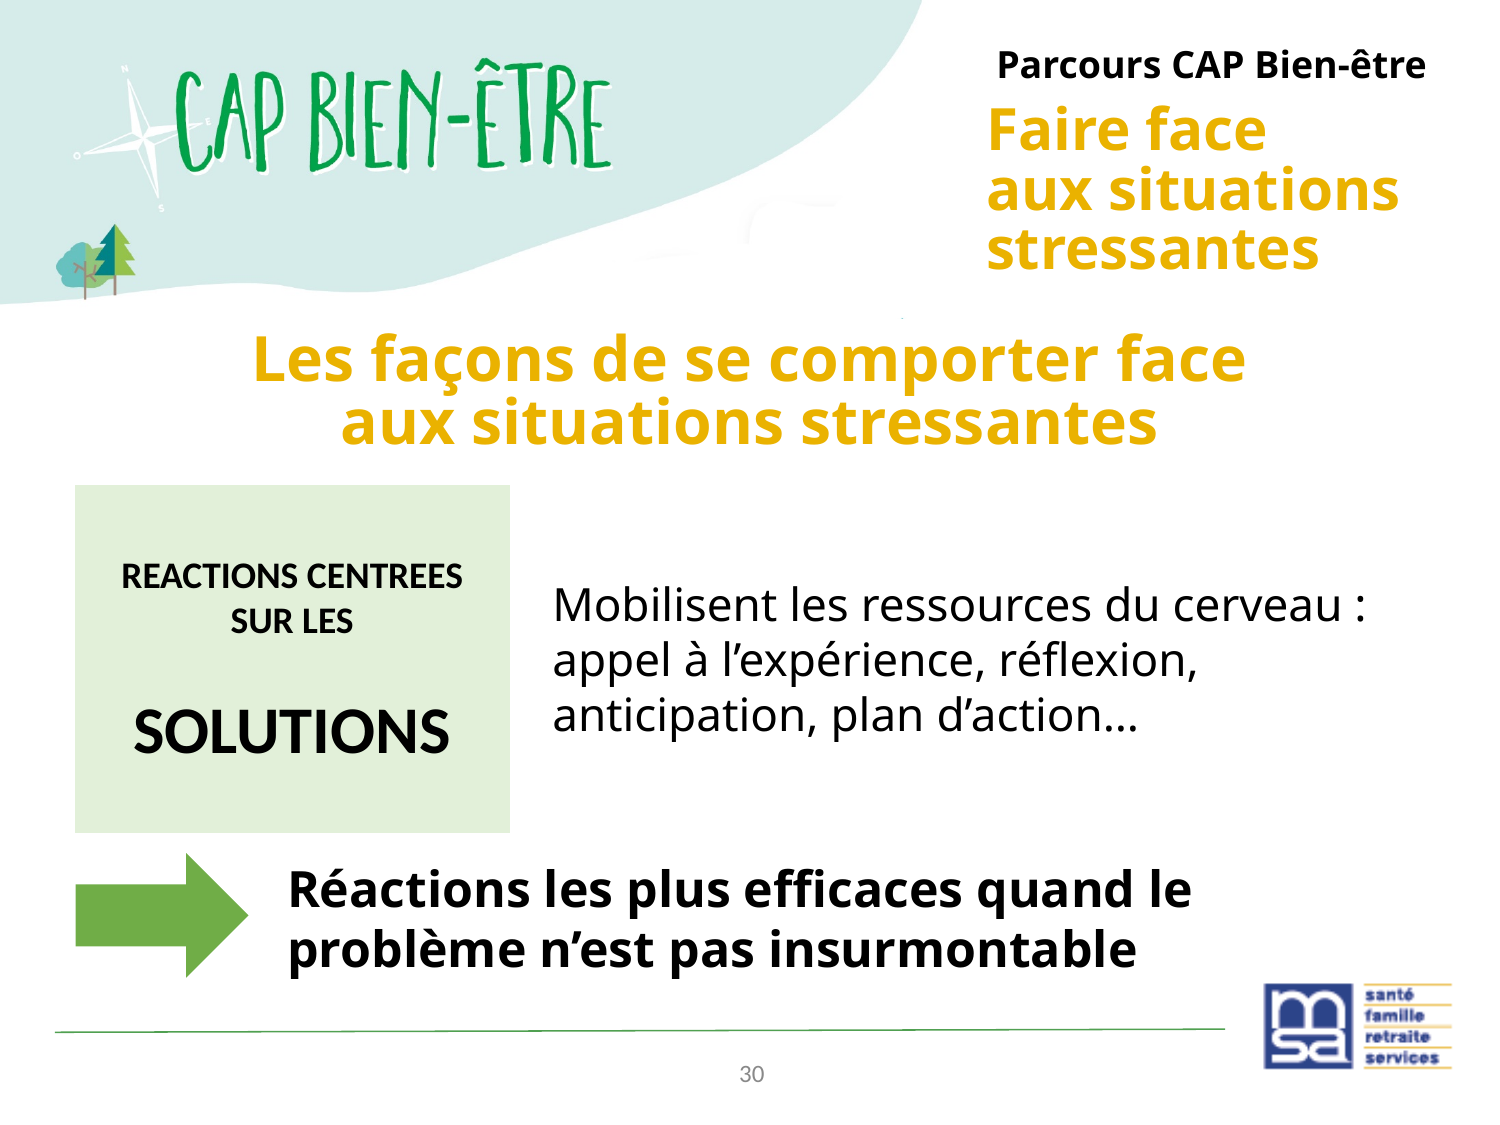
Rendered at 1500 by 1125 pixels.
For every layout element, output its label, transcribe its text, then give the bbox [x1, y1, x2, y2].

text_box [54, 1028, 1226, 1033]
text_box Les façons de se comporter face aux situations stressantes [0, 326, 1500, 462]
text_box Faire face aux situations stressantes [945, 117, 1447, 268]
slide_number – 30 [560, 1027, 1245, 1042]
text_box [76, 855, 248, 976]
text_box 30 [54, 1042, 1245, 1103]
text_box Réactions les plus efficaces quand le problème n’est pas insurmontable [272, 849, 1443, 1027]
text_box REACTIONS CENTREES SUR LES SOLUTIONS [73, 483, 511, 835]
picture [1250, 929, 1476, 1125]
picture [0, 0, 941, 320]
text_box Parcours CAP Bien-être [968, 34, 1455, 94]
text_box Mobilisent les ressources du cerveau : appel à l’expérience, réflexion, anticipation, plan d’action… [537, 568, 1459, 775]
